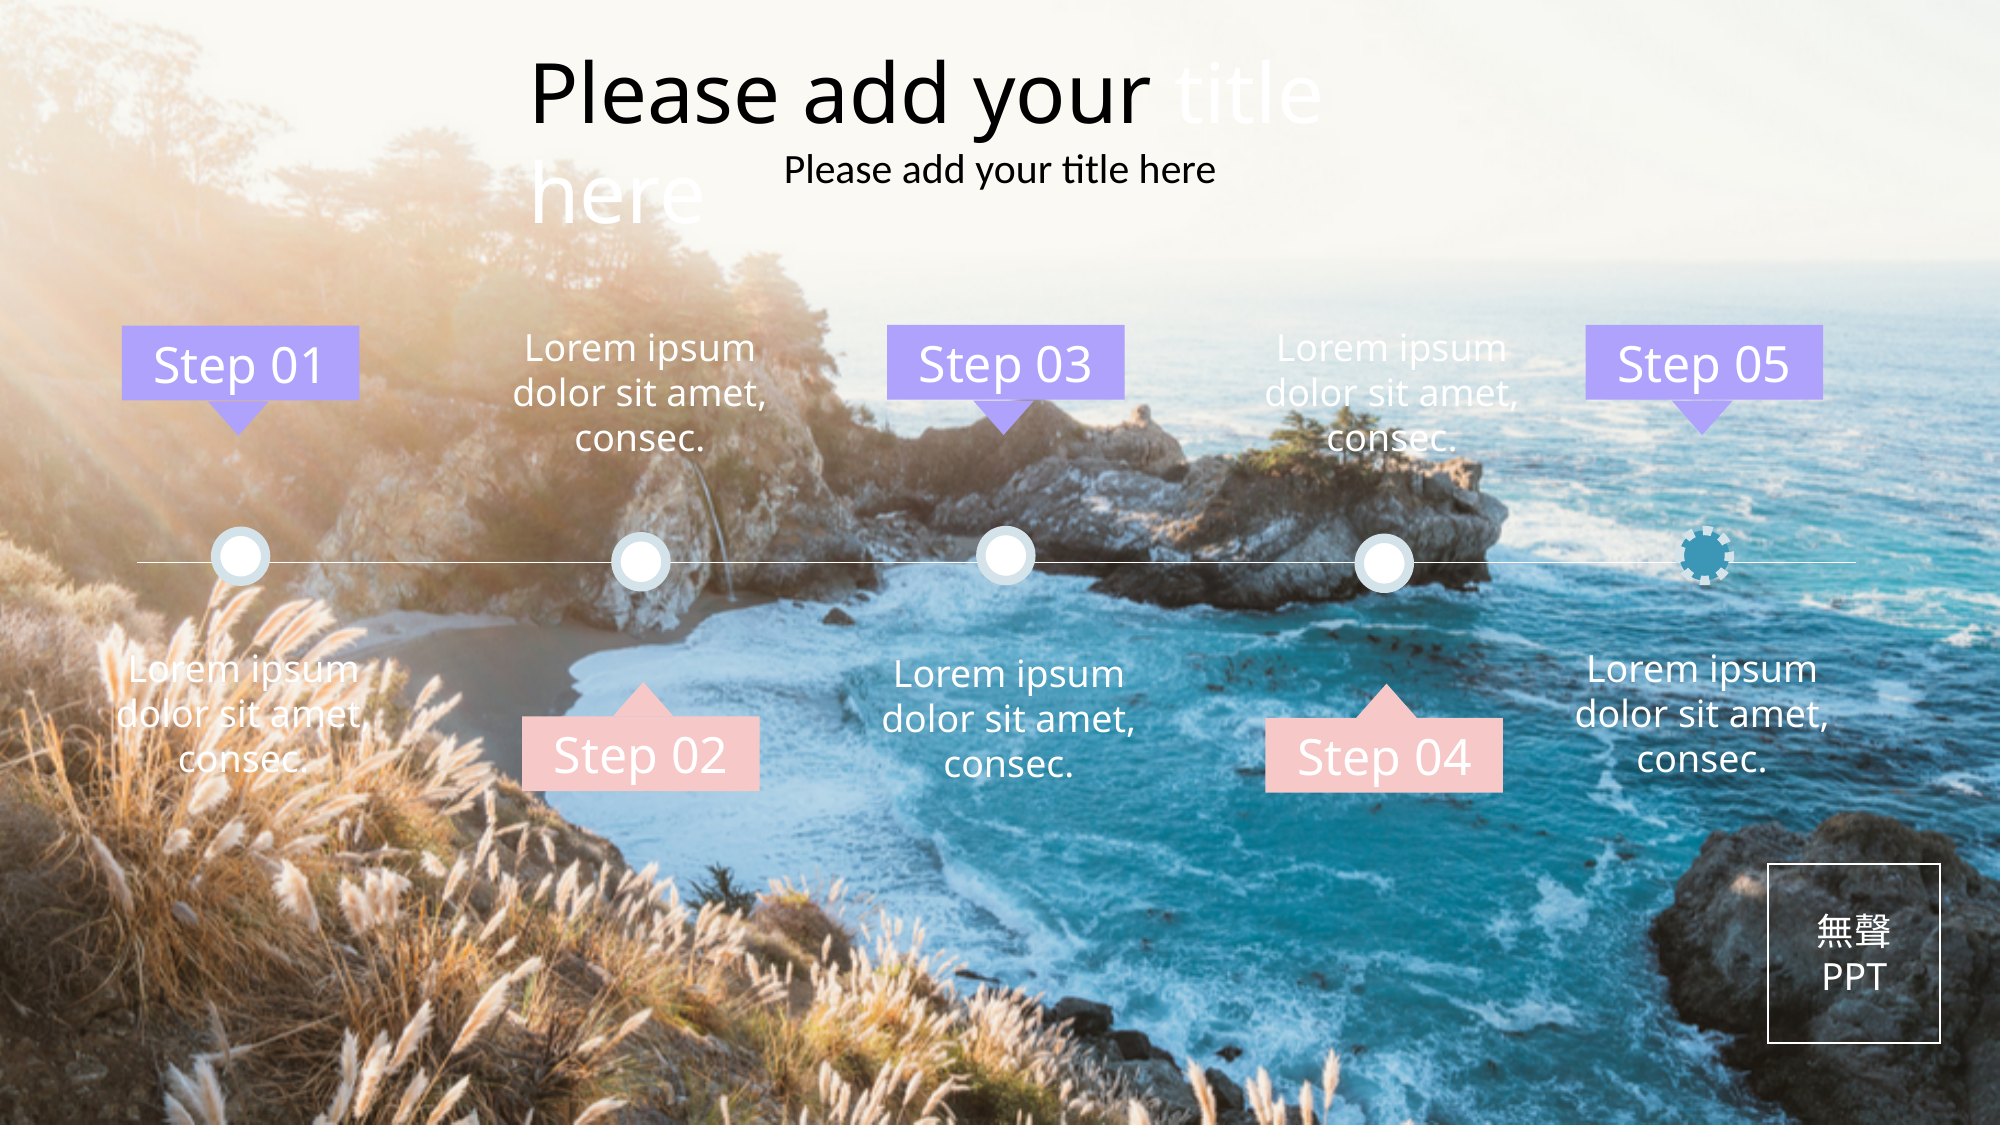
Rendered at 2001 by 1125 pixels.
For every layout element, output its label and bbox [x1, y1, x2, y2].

text_box [522, 681, 760, 793]
text_box [887, 324, 1125, 435]
text_box [1585, 324, 1824, 435]
text_box [121, 325, 360, 436]
picture [0, 0, 2000, 1125]
text_box [1265, 683, 1503, 794]
text_box [1768, 864, 1941, 1044]
